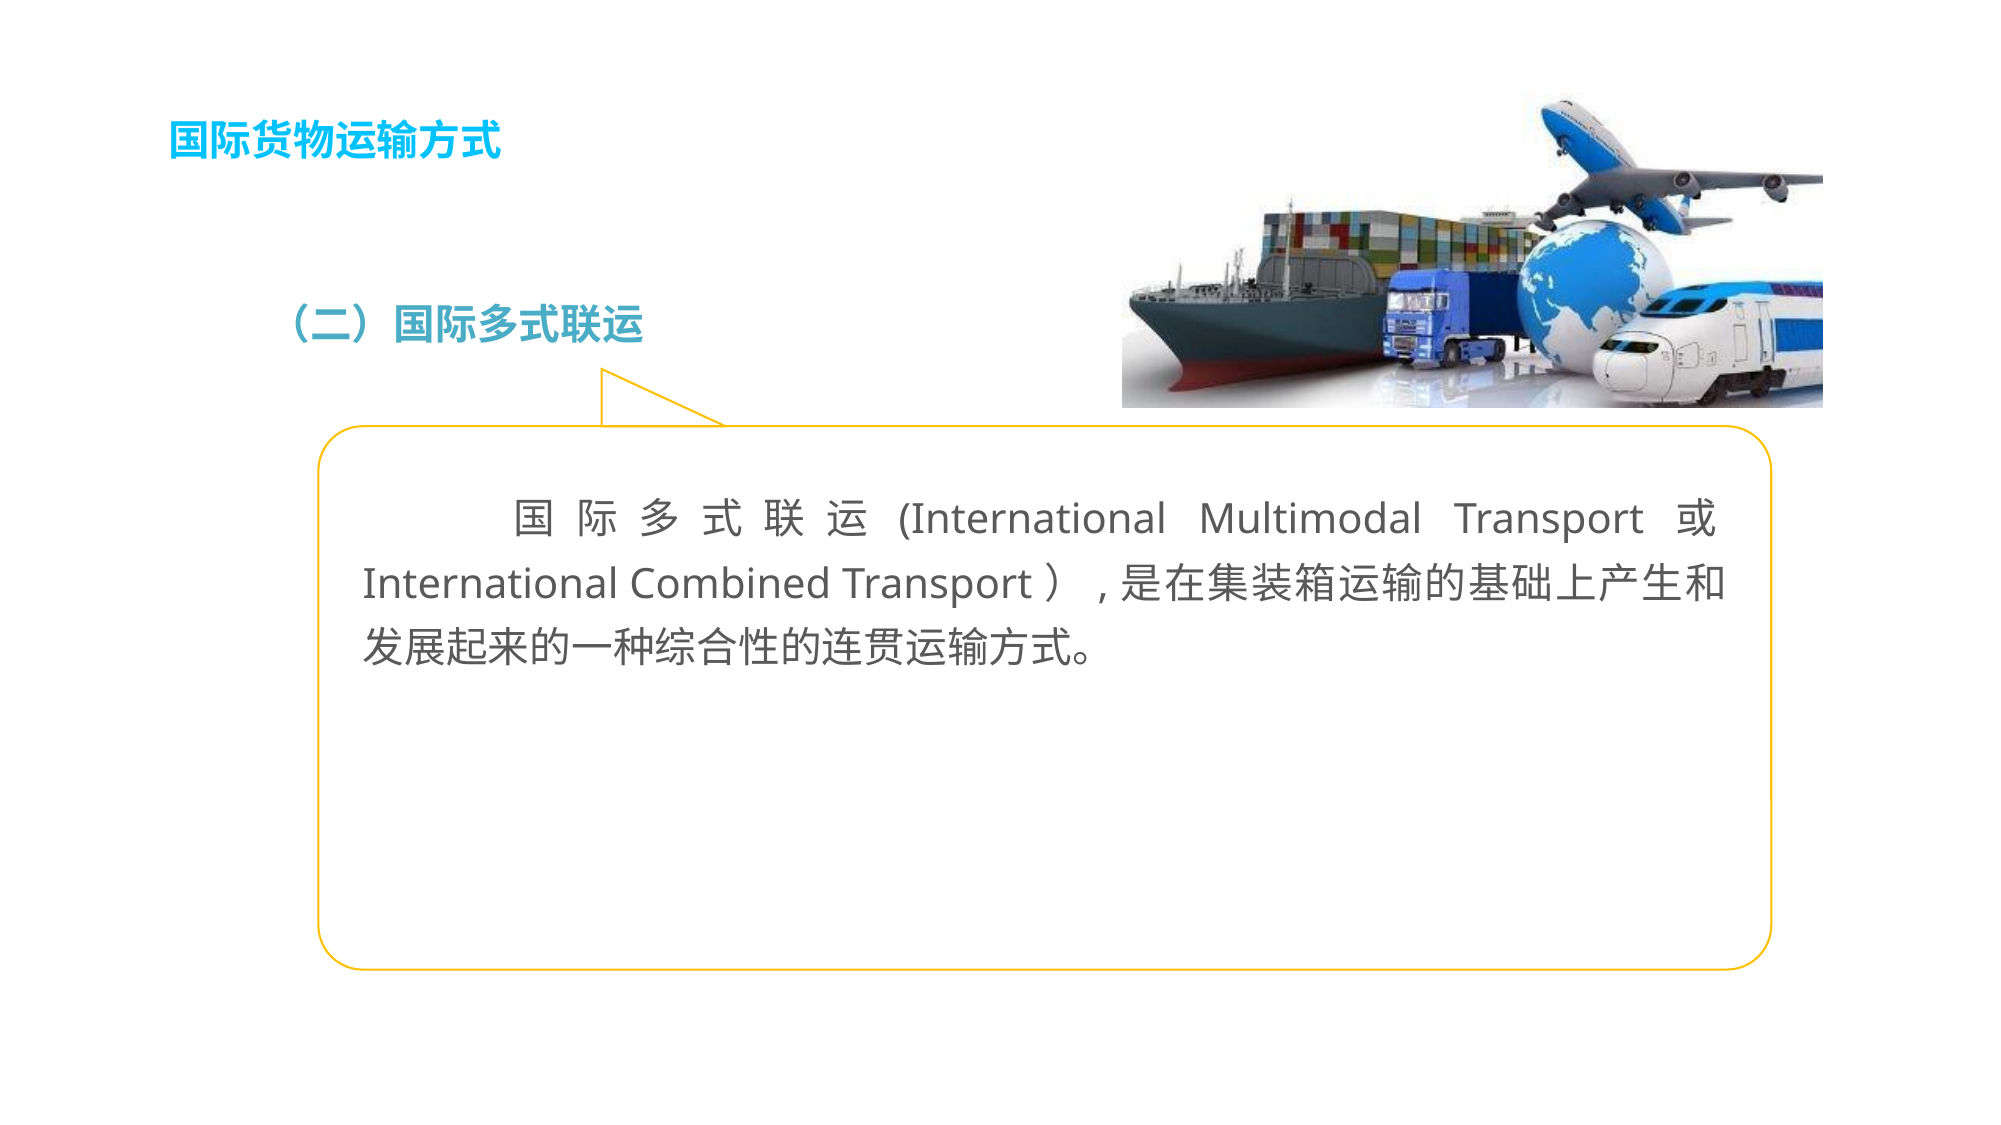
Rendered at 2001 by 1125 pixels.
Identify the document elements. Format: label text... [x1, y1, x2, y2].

text_box 国际货物运输方式 [153, 106, 860, 172]
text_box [318, 368, 1772, 970]
picture [1122, 43, 1823, 408]
text_box （二）国际多式联运 [253, 265, 1122, 355]
